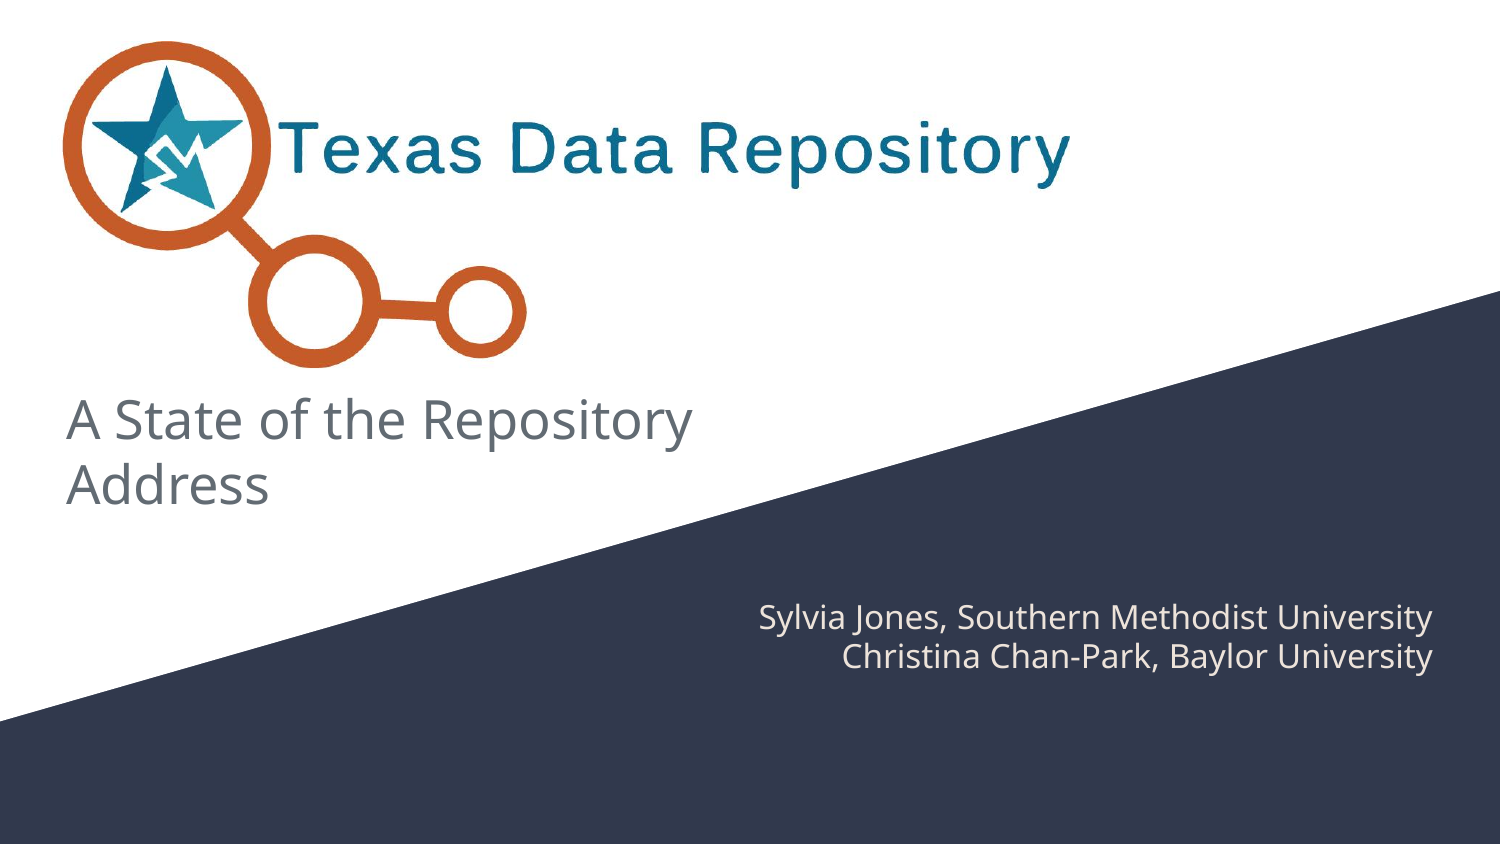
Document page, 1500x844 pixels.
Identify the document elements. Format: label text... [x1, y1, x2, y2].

picture [50, 40, 1071, 381]
subtitle A State of the Repository Address [51, 388, 918, 492]
subtitle Sylvia Jones, Southern Methodist University Christina Chan-Park, Baylor University [51, 580, 1449, 711]
